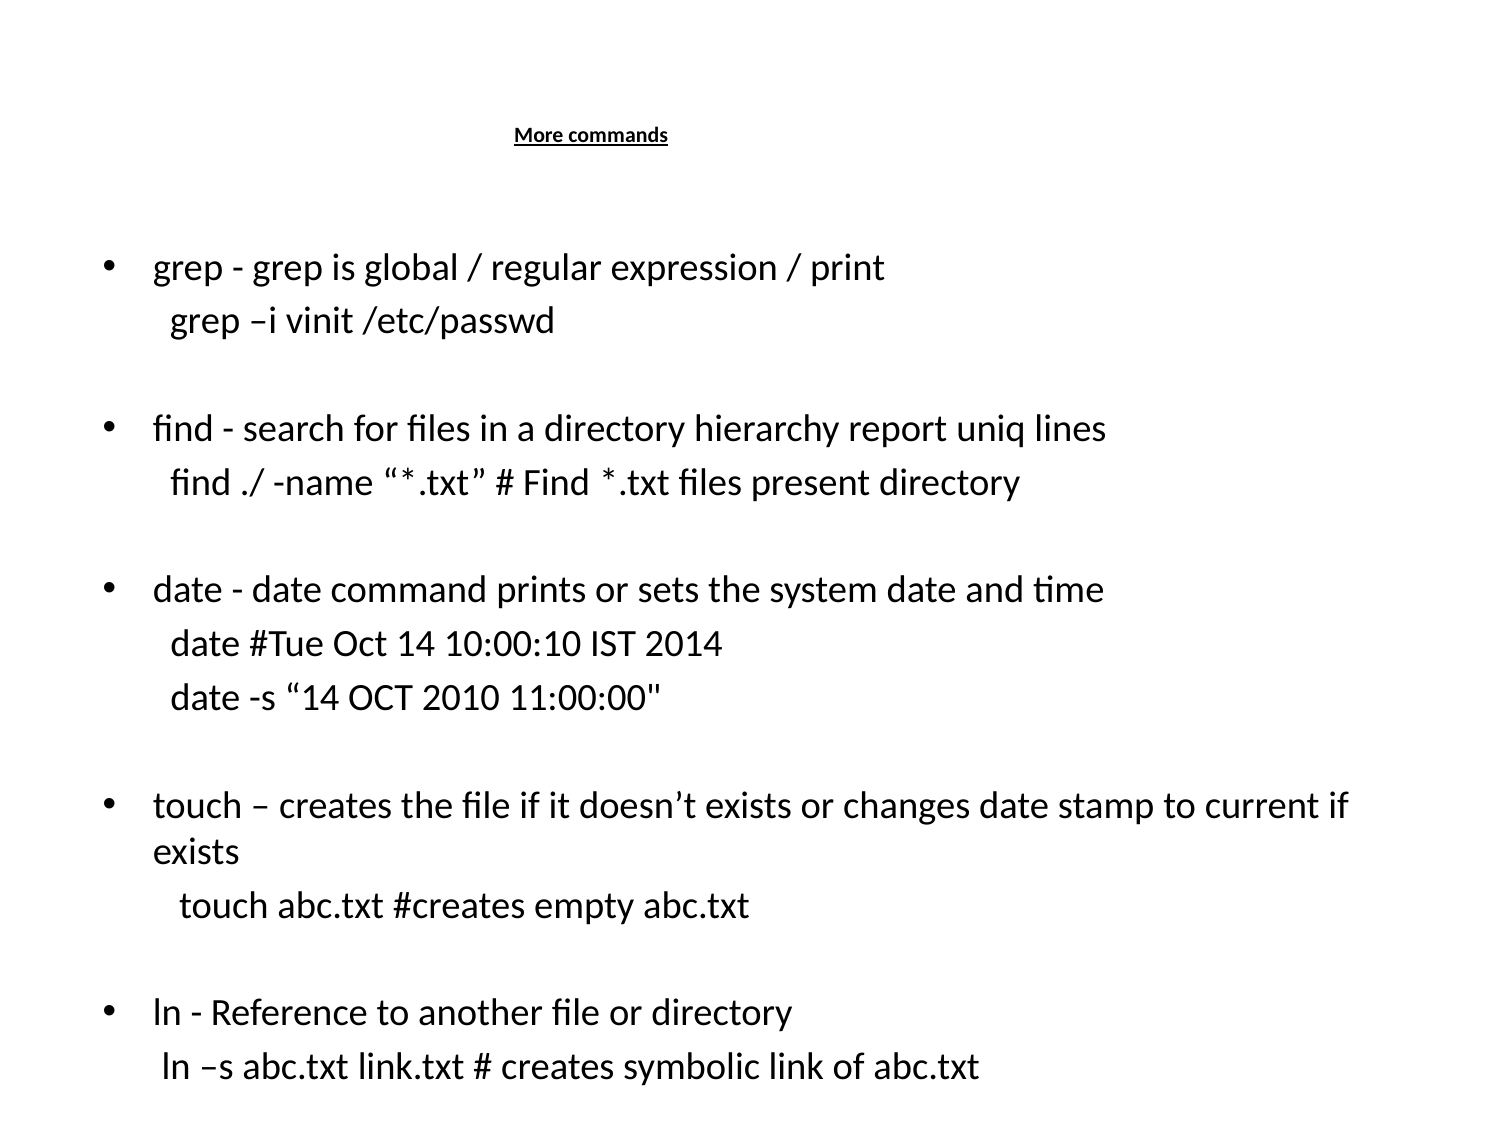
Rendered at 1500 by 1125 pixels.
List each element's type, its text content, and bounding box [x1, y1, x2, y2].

list grep - grep is global / regular expression / print grep –i vinit /etc/passwd find - search for files in a directory hierarchy report uniq lines find ./ -name “*.txt” # Find *.txt files present directory date - date command prints or sets the system date and time date #Tue Oct 14 10:00:10 IST 2014 date -s “14 OCT 2010 11:00:00" touch – creates the file if it doesn’t exists or changes date stamp to current if exists touch abc.txt #creates empty abc.txt ln - Reference to another file or directory ln –s abc.txt link.txt # creates symbolic link of abc.txt [87, 181, 1413, 1100]
title More commands [87, 112, 1100, 181]
